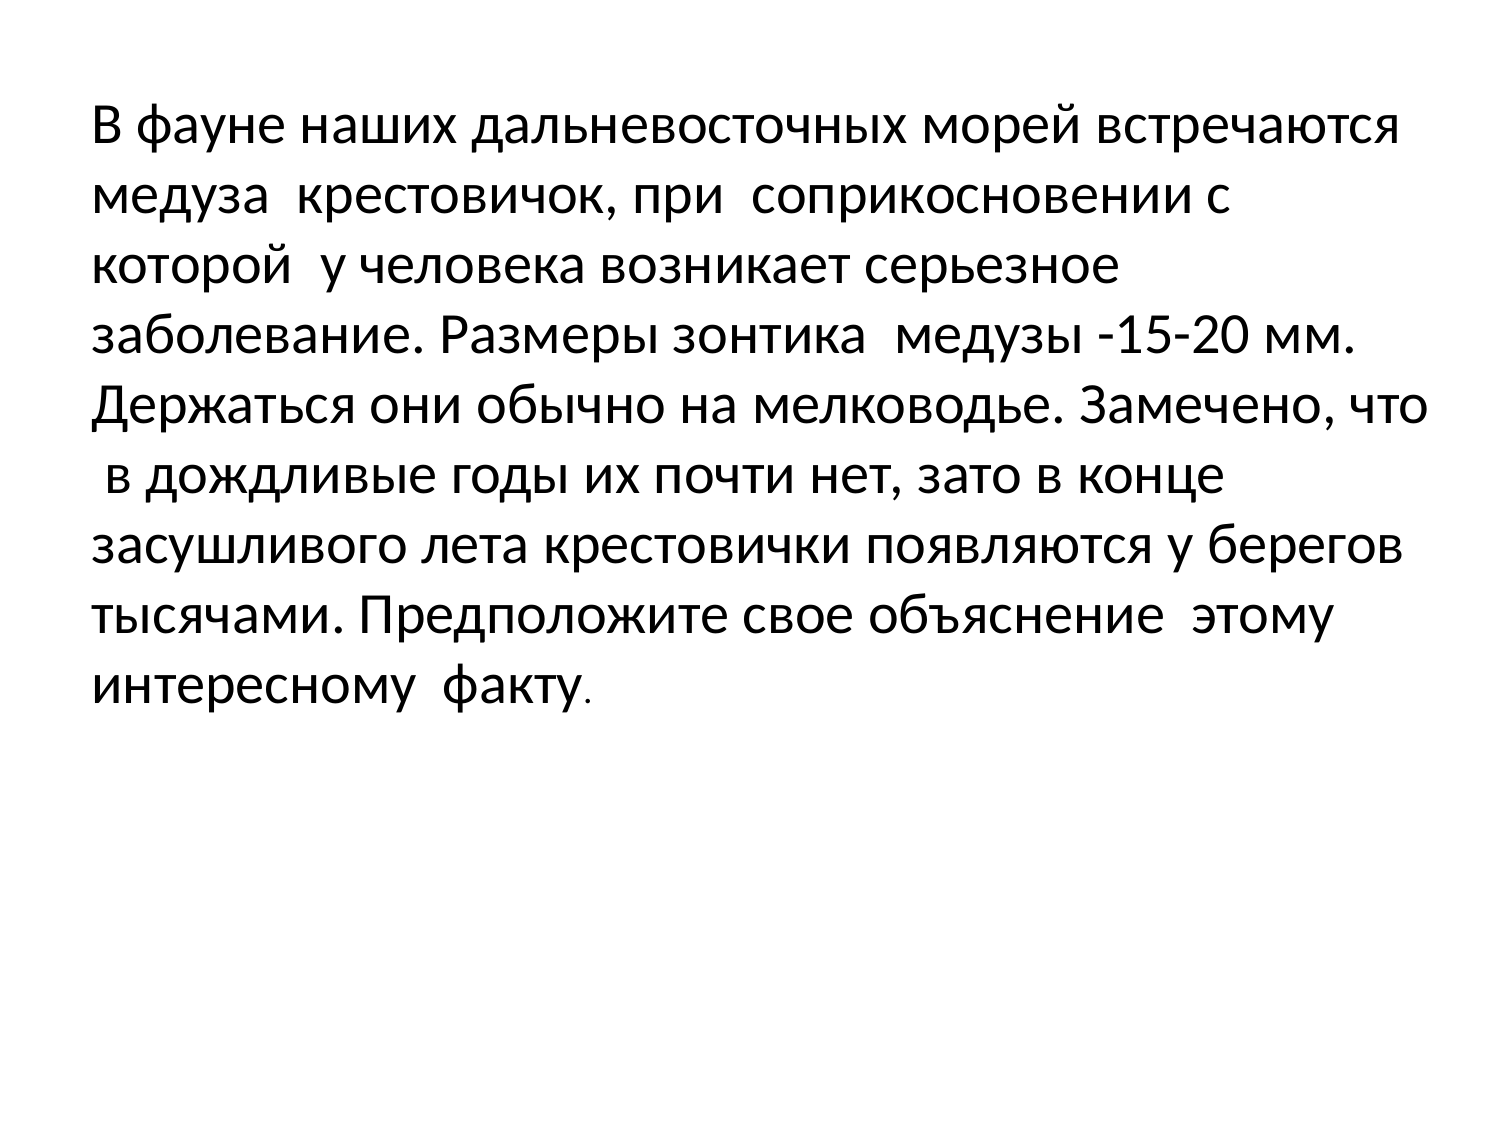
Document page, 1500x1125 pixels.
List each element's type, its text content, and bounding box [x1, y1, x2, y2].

text_box В фауне наших дальневосточных морей встречаются медуза крестовичок, при соприкосновении с которой у человека возникает серьезное заболевание. Размеры зонтика медузы -15-20 мм. Держаться они обычно на мелководье. Замечено, что в дождливые годы их почти нет, зато в конце засушливого лета крестовички появляются у берегов тысячами. Предположите свое объяснение этому интересному факту. [76, 78, 1447, 723]
